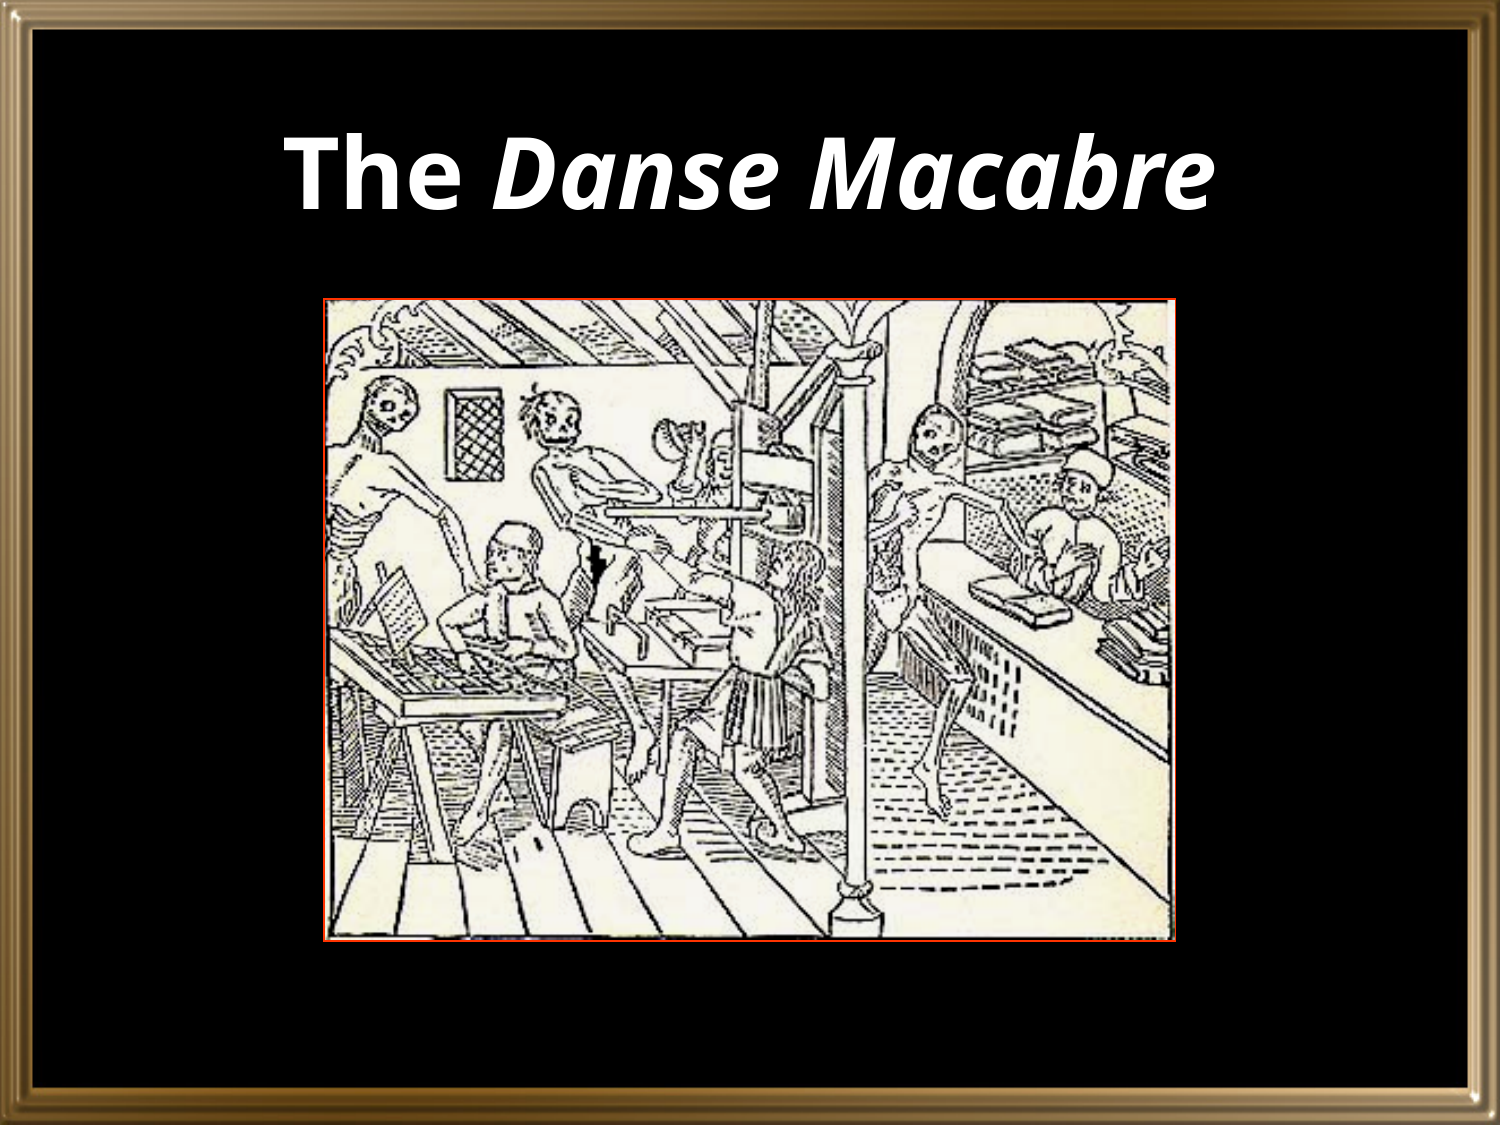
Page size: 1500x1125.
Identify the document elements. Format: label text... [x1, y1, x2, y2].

picture [0, 0, 1500, 1125]
text_box The Danse Macabre [212, 102, 1288, 237]
